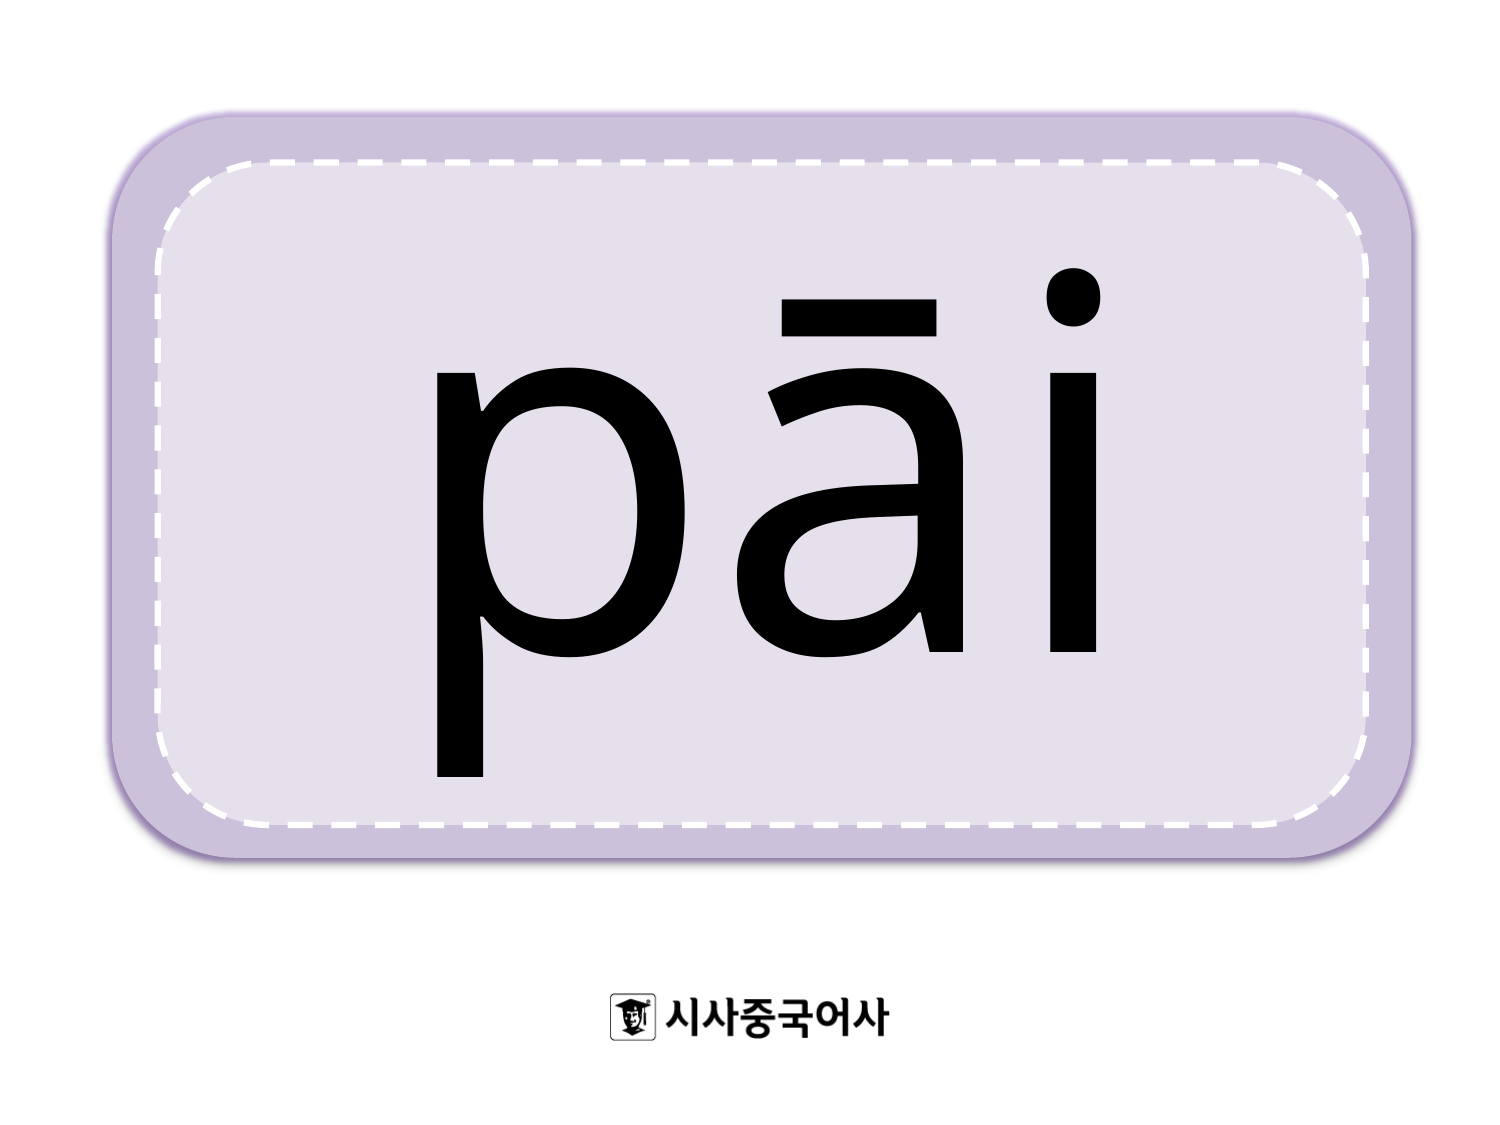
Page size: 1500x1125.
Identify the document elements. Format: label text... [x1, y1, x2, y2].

text_box pāi [162, 112, 1371, 776]
picture [602, 987, 898, 1047]
